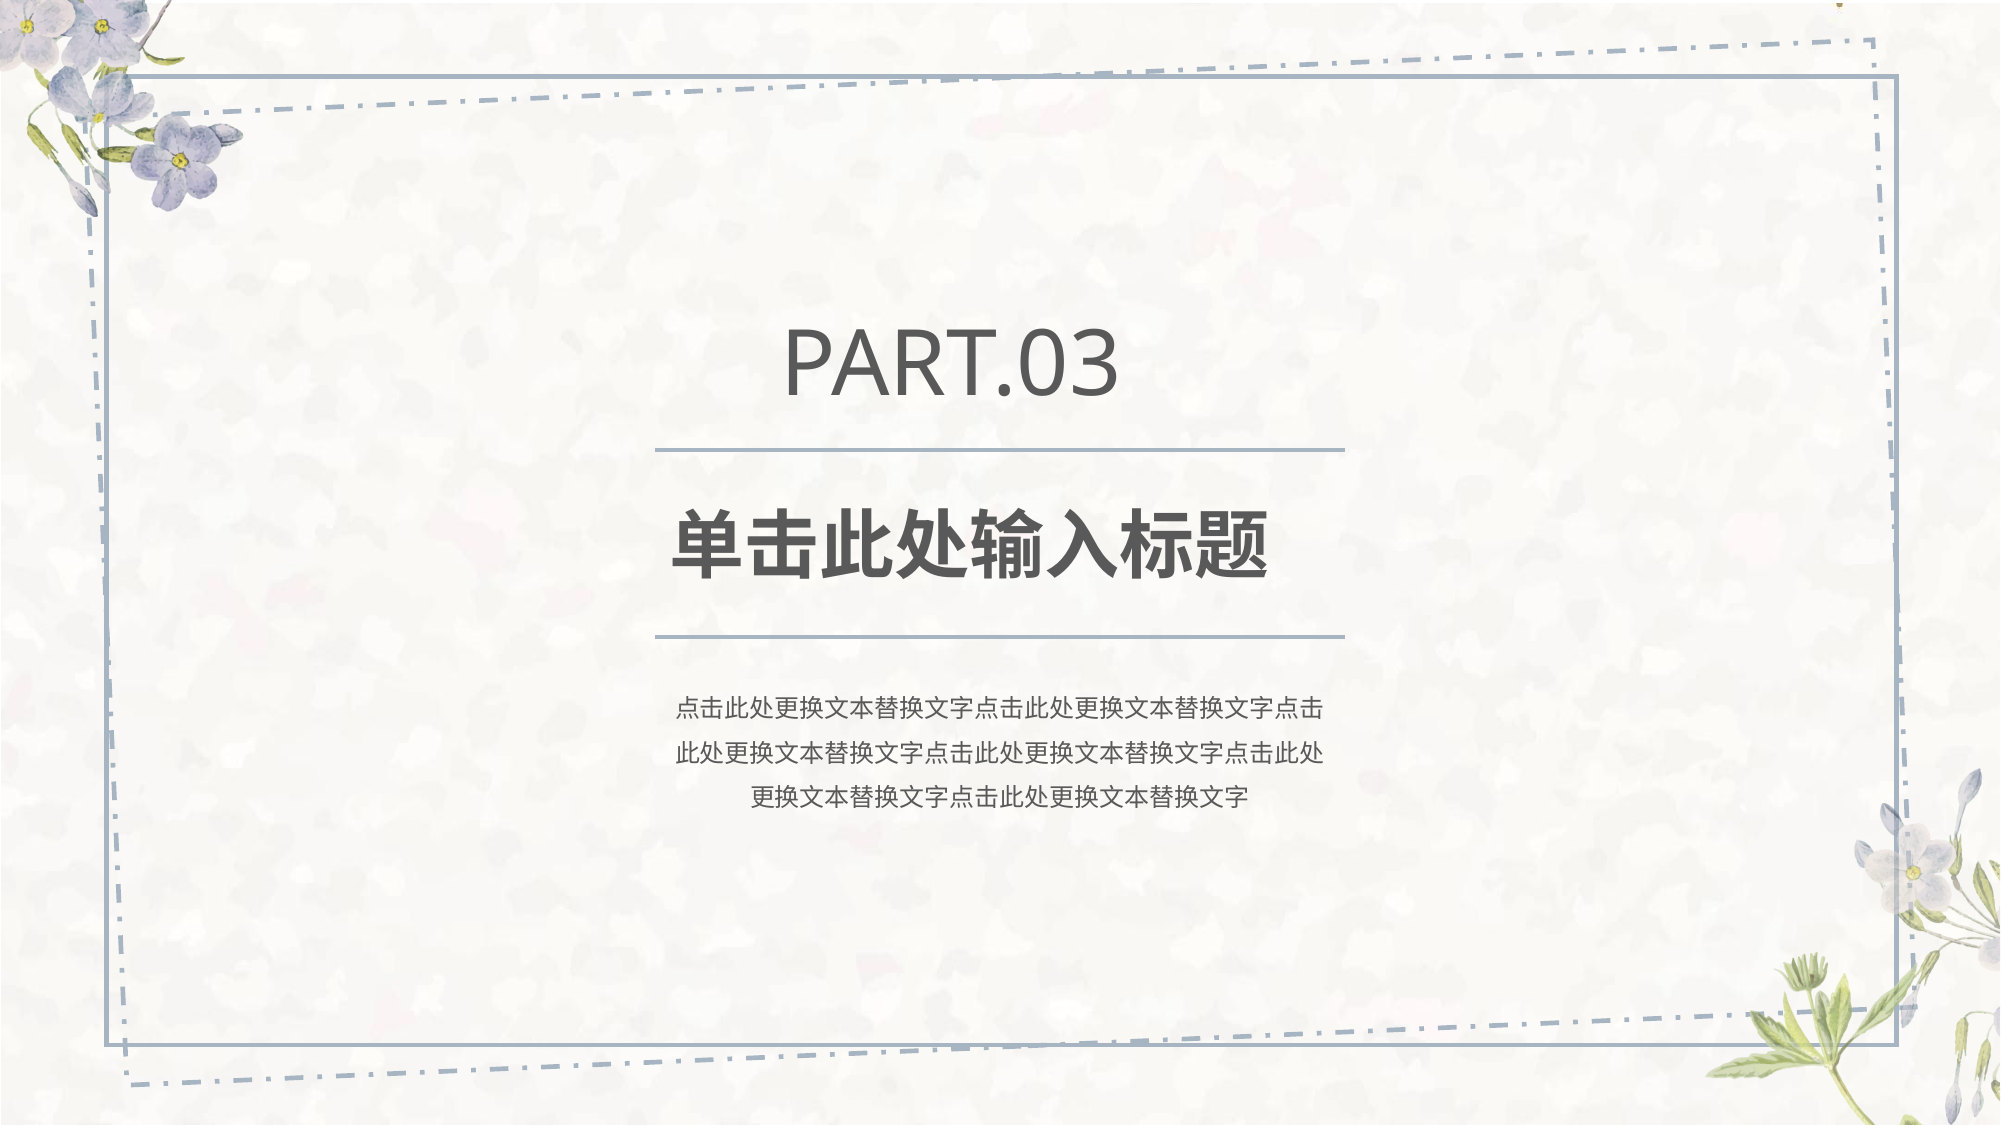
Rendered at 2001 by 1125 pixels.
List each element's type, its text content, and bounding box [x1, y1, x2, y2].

text_box 点击此处更换文本替换文字点击此处更换文本替换文字点击此处更换文本替换文字点击此处更换文本替换文字点击此处更换文本替换文字点击此处更换文本替换文字 [655, 669, 1345, 820]
text_box 单击此处输入标题 [655, 490, 1345, 596]
picture [0, 0, 2001, 1125]
text_box PART.03 [765, 296, 1235, 421]
